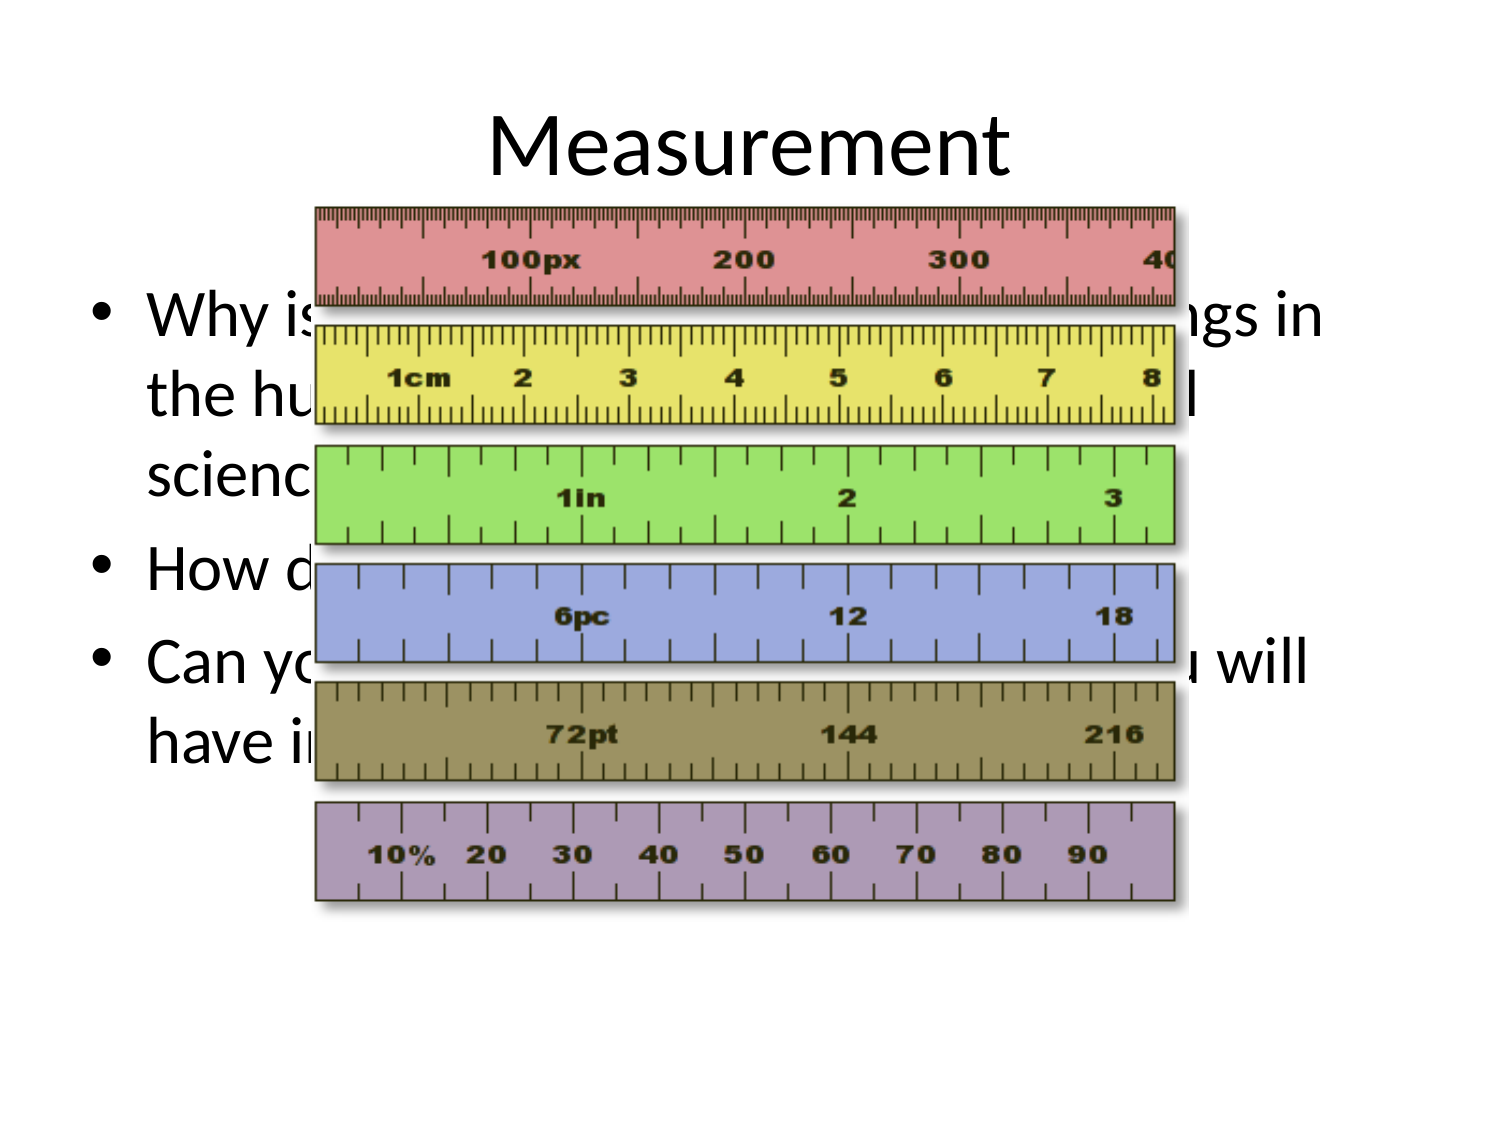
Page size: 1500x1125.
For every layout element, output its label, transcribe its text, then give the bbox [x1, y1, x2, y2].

title Measurement [75, 45, 1425, 233]
picture [311, 203, 1189, 922]
list Why is it more difficult to measure things in the human sciences than in the natural sciences? How do you measure though? Can you count how many thoughts you will have in the next minute [75, 262, 1425, 1005]
